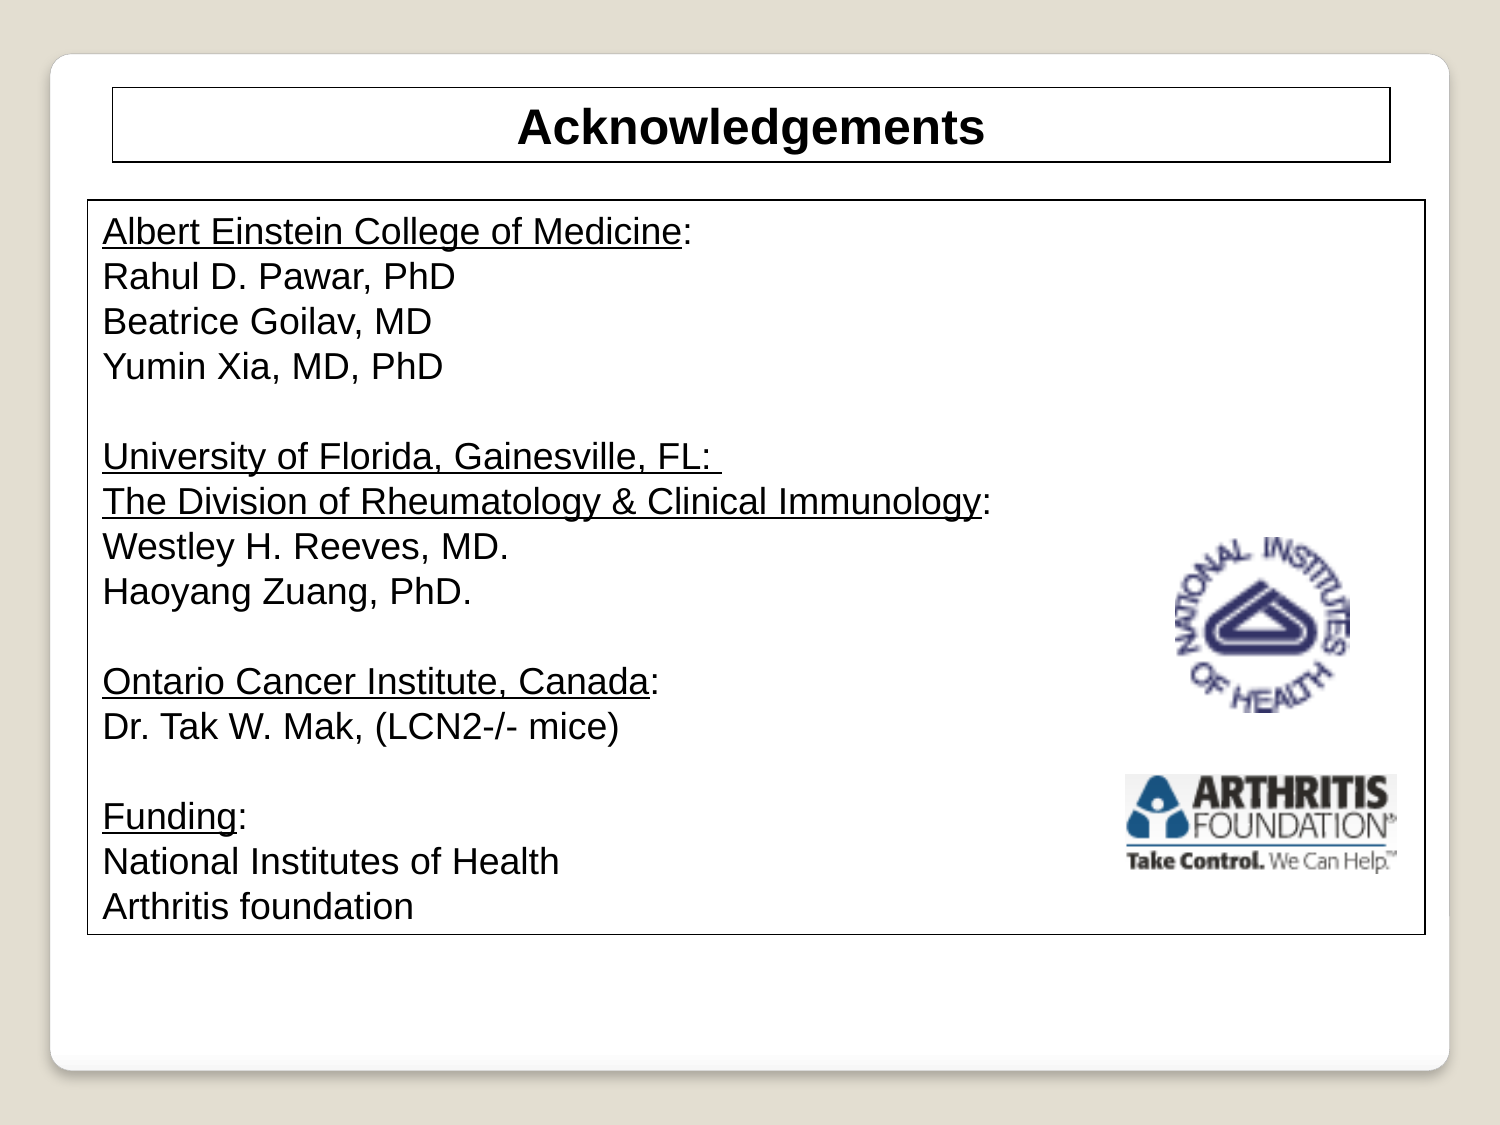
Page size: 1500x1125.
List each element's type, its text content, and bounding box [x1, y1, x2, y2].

picture [1124, 774, 1398, 875]
text_box Acknowledgements [112, 87, 1390, 163]
text_box Albert Einstein College of Medicine: Rahul D. Pawar, PhD Beatrice Goilav, MD Yumin Xia, MD, PhD University of Florida, Gainesville, FL: The Division of Rheumatology & Clinical Immunology: Westley H. Reeves, MD. Haoyang Zuang, PhD. Ontario Cancer Institute, Canada: Dr. Tak W. Mak, (LCN2-/- mice) Funding: National Institutes of Health Arthritis foundation [87, 199, 1425, 935]
picture [1174, 537, 1351, 713]
